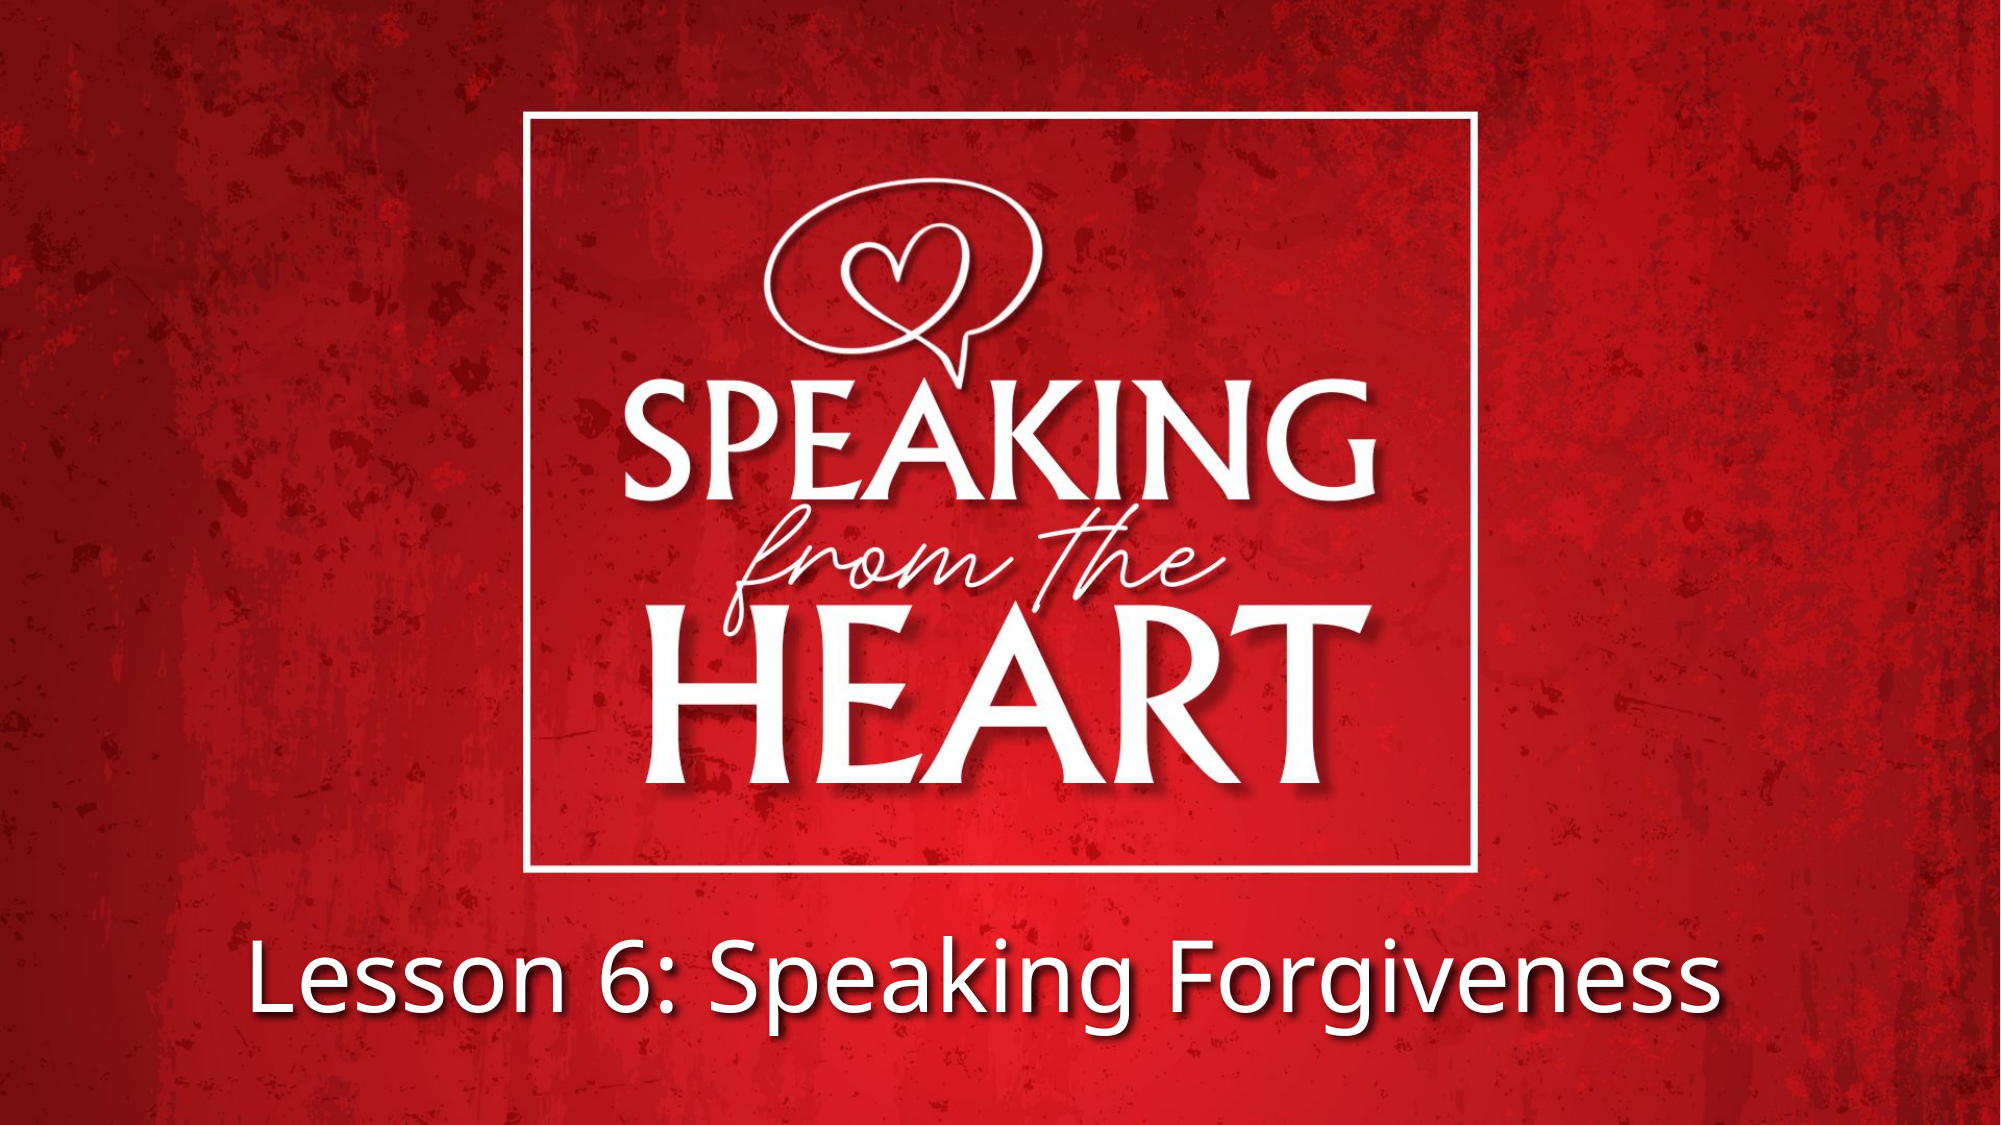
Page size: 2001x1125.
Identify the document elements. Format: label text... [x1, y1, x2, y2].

picture [0, 0, 2001, 1125]
title Lesson 6: Speaking Forgiveness [123, 895, 1847, 1045]
